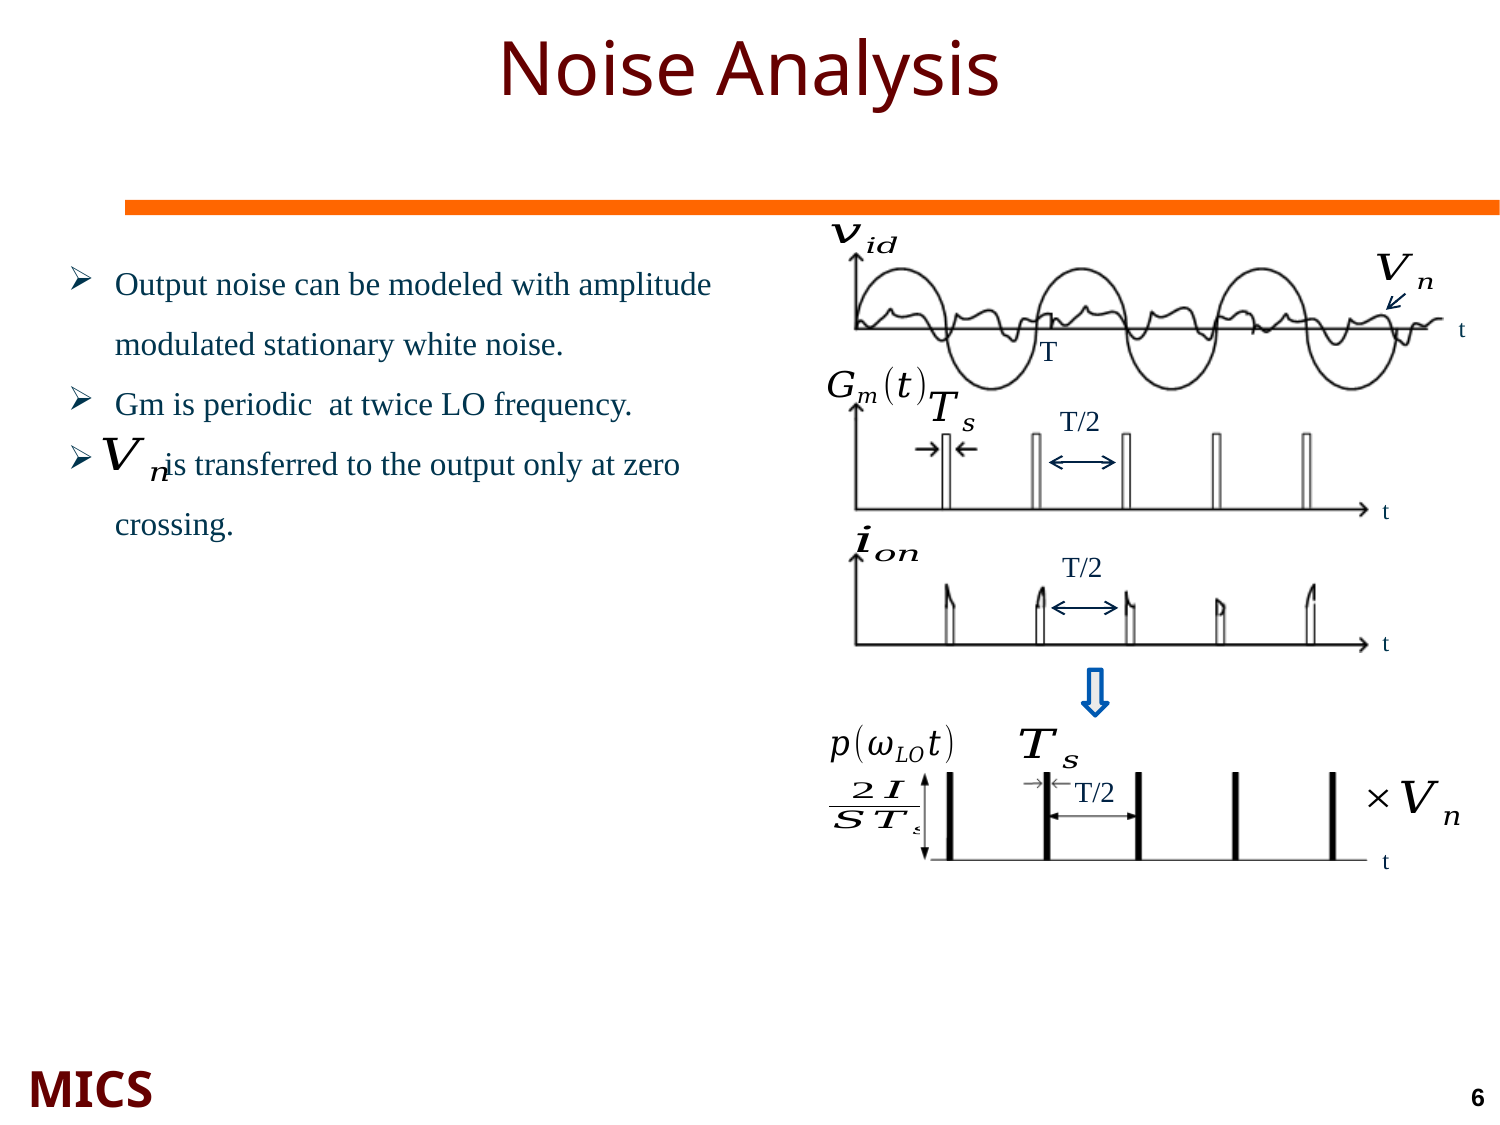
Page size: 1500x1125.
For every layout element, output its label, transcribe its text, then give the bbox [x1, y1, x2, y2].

picture [919, 772, 1368, 861]
slide_number 6 [1425, 1067, 1500, 1125]
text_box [1385, 294, 1405, 311]
text_box Output noise can be modeled with amplitude modulated stationary white noise. Gm is periodic at twice LO frequency. is transferred to the output only at zero crossing. [53, 234, 783, 590]
picture [847, 252, 1444, 654]
text_box Noise Analysis [112, 12, 1388, 200]
text_box t [1449, 305, 1481, 350]
text_box T/2 [1059, 765, 1131, 770]
text_box [1082, 669, 1108, 716]
text_box t [1367, 837, 1405, 883]
text_box t [1367, 661, 1405, 665]
